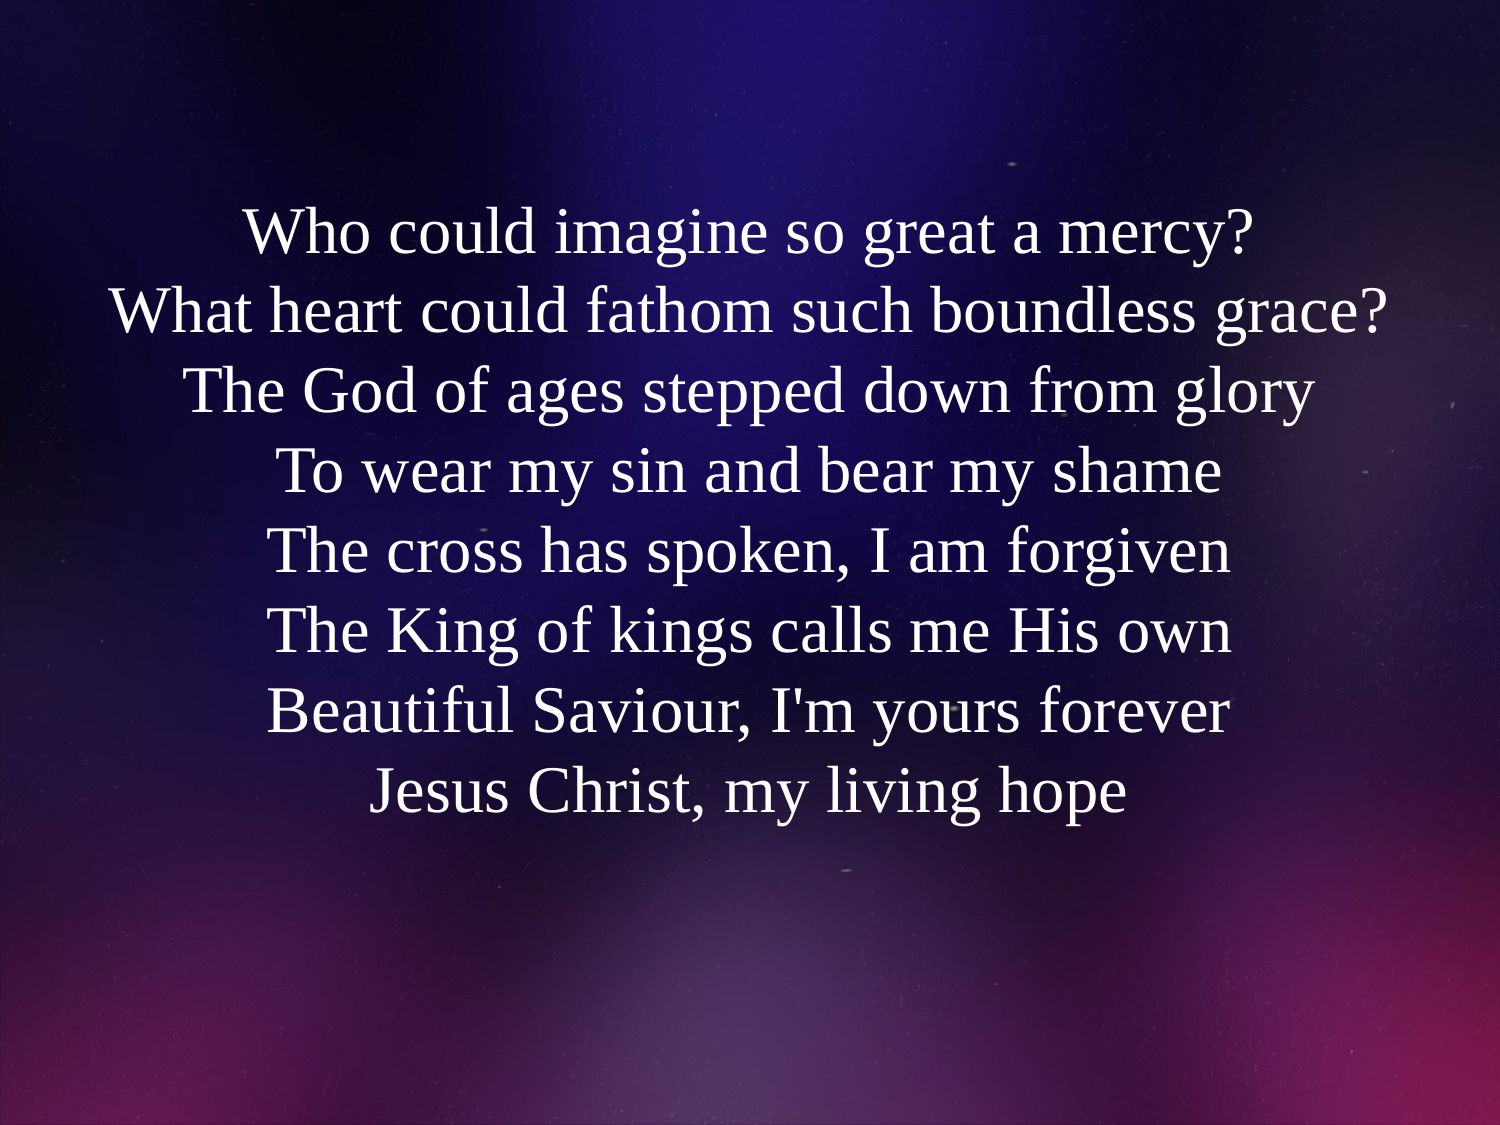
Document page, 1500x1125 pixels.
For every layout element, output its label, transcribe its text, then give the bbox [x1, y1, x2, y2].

picture [0, 0, 1500, 1125]
title Who could imagine so great a mercy? What heart could fathom such boundless grace? The God of ages stepped down from glory To wear my sin and bear my shame The cross has spoken, I am forgiven The King of kings calls me His own Beautiful Saviour, I'm yours forever Jesus Christ, my living hope [62, 412, 1438, 600]
